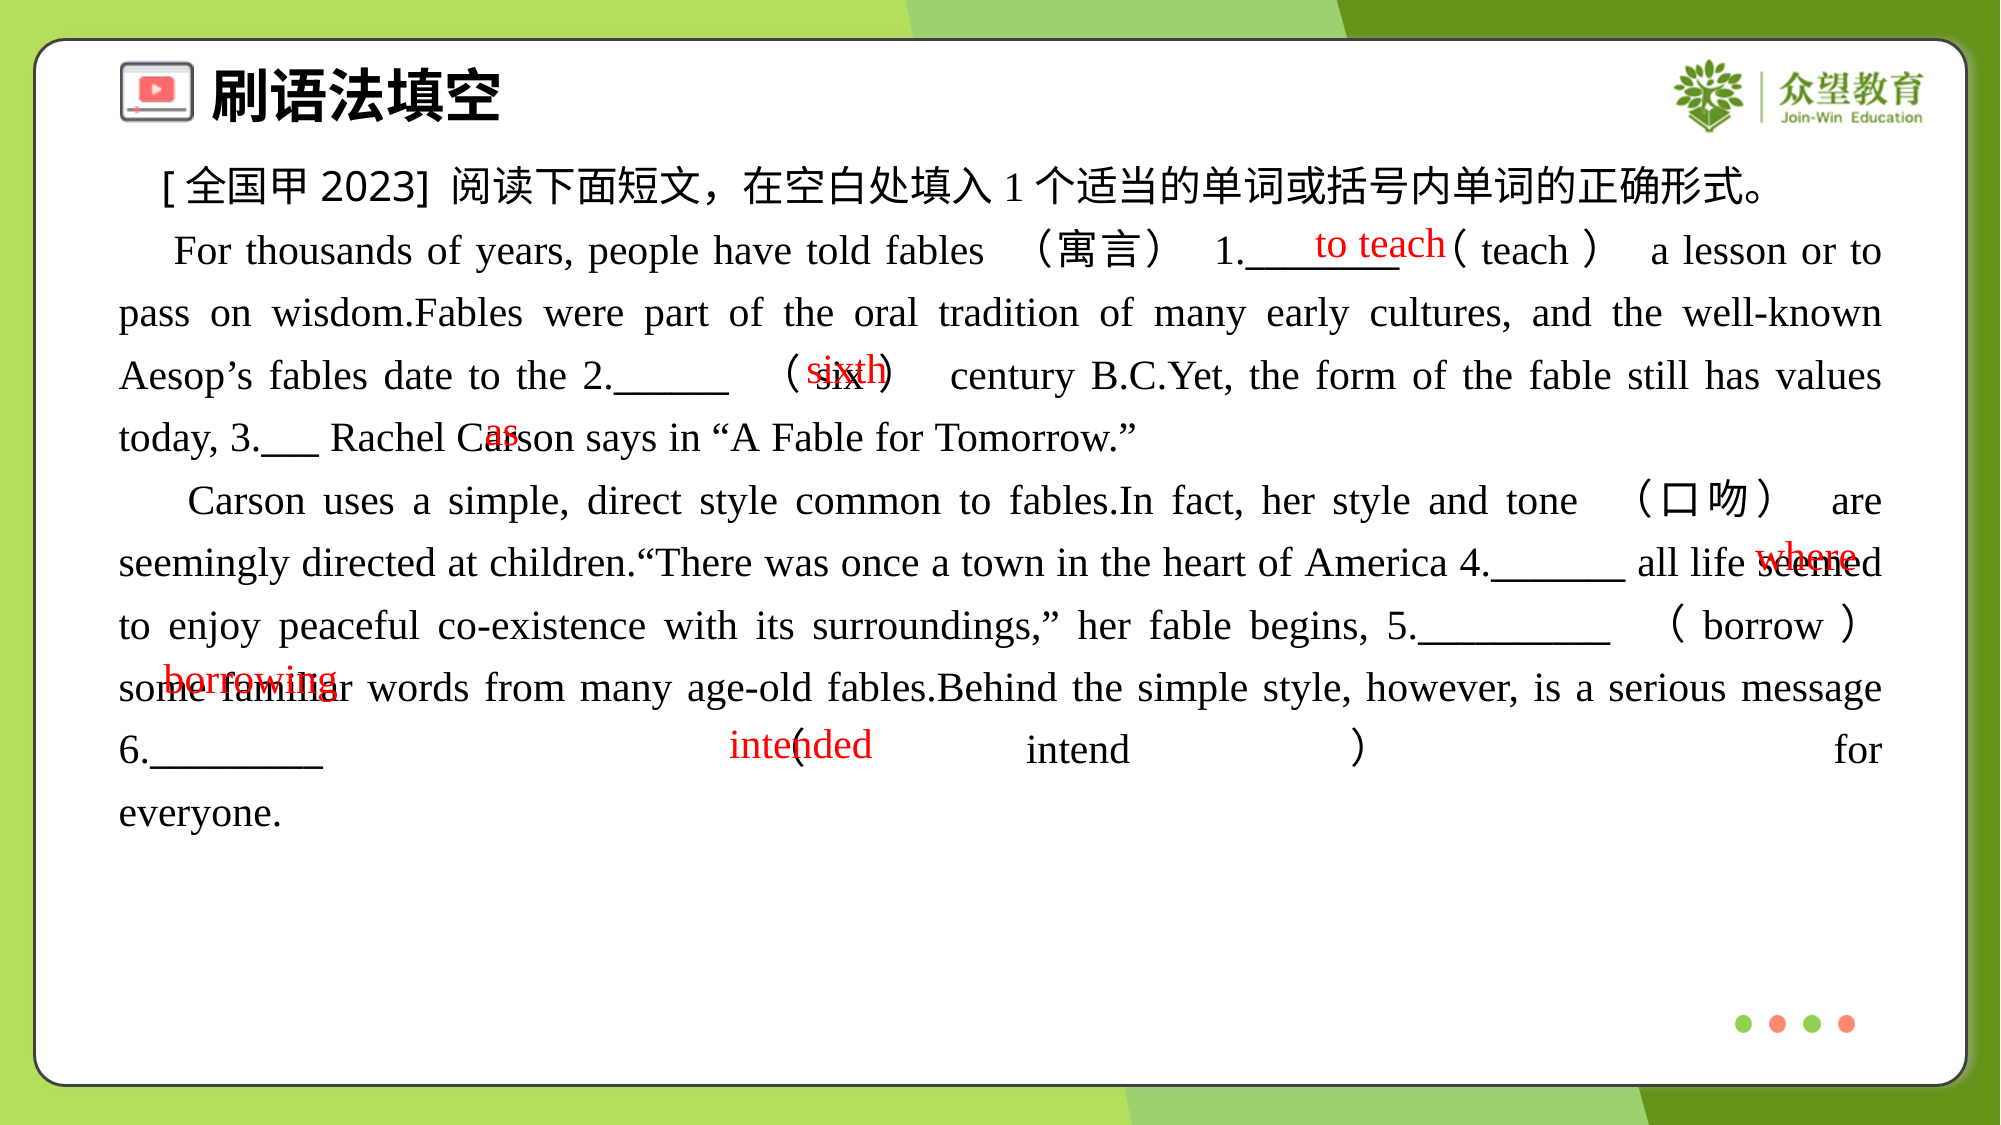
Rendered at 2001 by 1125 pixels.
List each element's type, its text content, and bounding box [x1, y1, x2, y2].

text_box intended [724, 703, 878, 762]
text_box [全国甲2023] 阅读下面短文，在空白处填入1个适当的单词或括号内单词的正确形式。 For thousands of years, people have told fables （寓言） 1.________ （teach） a lesson or to pass on wisdom.Fables were part of the oral tradition of many early cultures, and the well-known Aesop’s fables date to the 2.______ （six） century B.C.Yet, the form of the fable still has values today, 3.___ Rachel Carson says in “A Fable for Tomorrow.” Carson uses a simple, direct style common to fables.In fact, her style and tone （口吻） are seemingly directed at children.“There was once a town in the heart of America 4._______ all life seemed to enjoy peaceful co-existence with its surroundings,” her fable begins, 5.__________ （borrow） some familiar words from many age-old fables.Behind the simple style, however, is a serious message 6._________ （intend） for everyone.#1.2 [118, 147, 1883, 767]
text_box where [1750, 516, 1862, 574]
text_box borrowing [159, 639, 343, 697]
text_box as [479, 391, 524, 449]
text_box to teach [1305, 203, 1456, 261]
text_box sixth [801, 328, 892, 387]
picture [0, 0, 2000, 1125]
